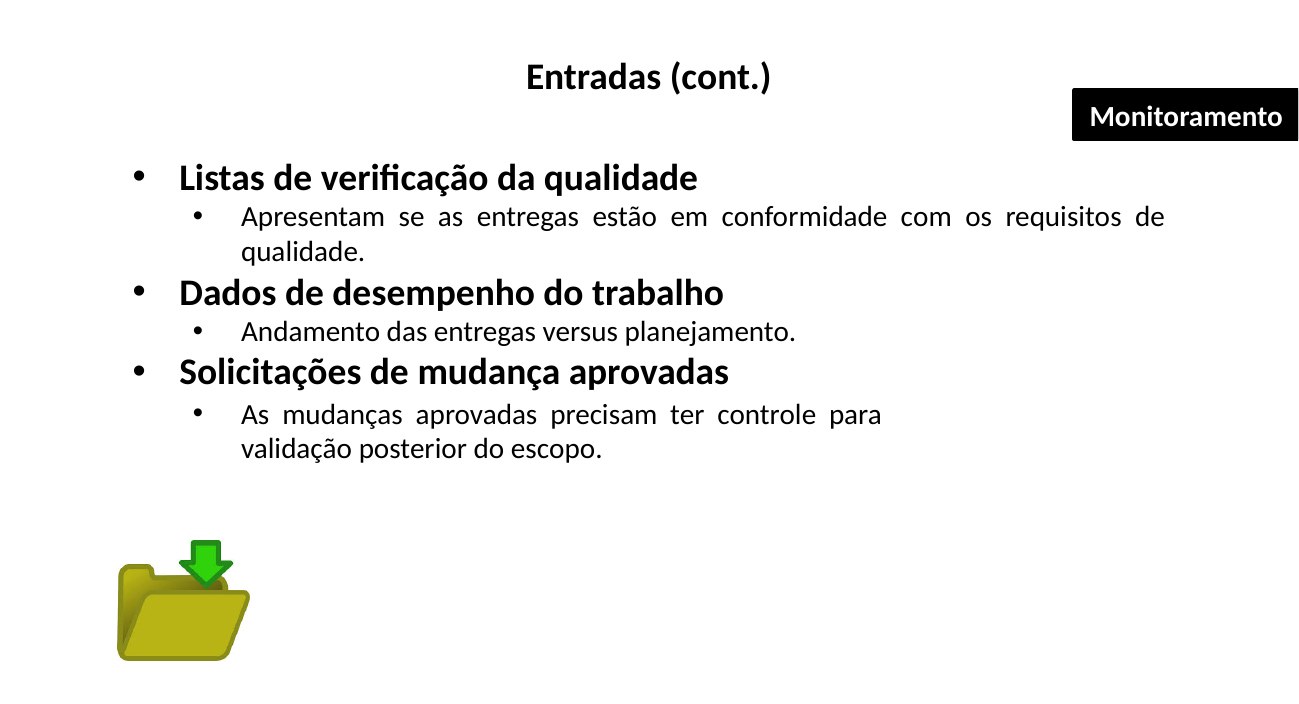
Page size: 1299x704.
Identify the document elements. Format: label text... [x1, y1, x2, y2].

text_box Listas de verificação da qualidade Apresentam se as entregas estão em conformidade com os requisitos de qualidade. Dados de desempenho do trabalho Andamento das entregas versus planejamento. Solicitações de mudança aprovadas [117, 145, 1181, 403]
text_box Monitoramento [1074, 90, 1299, 140]
text_box As mudanças aprovadas precisam ter controle para validação posterior do escopo. [117, 387, 898, 474]
picture [117, 540, 250, 661]
text_box Entradas (cont.) [0, 44, 1299, 106]
